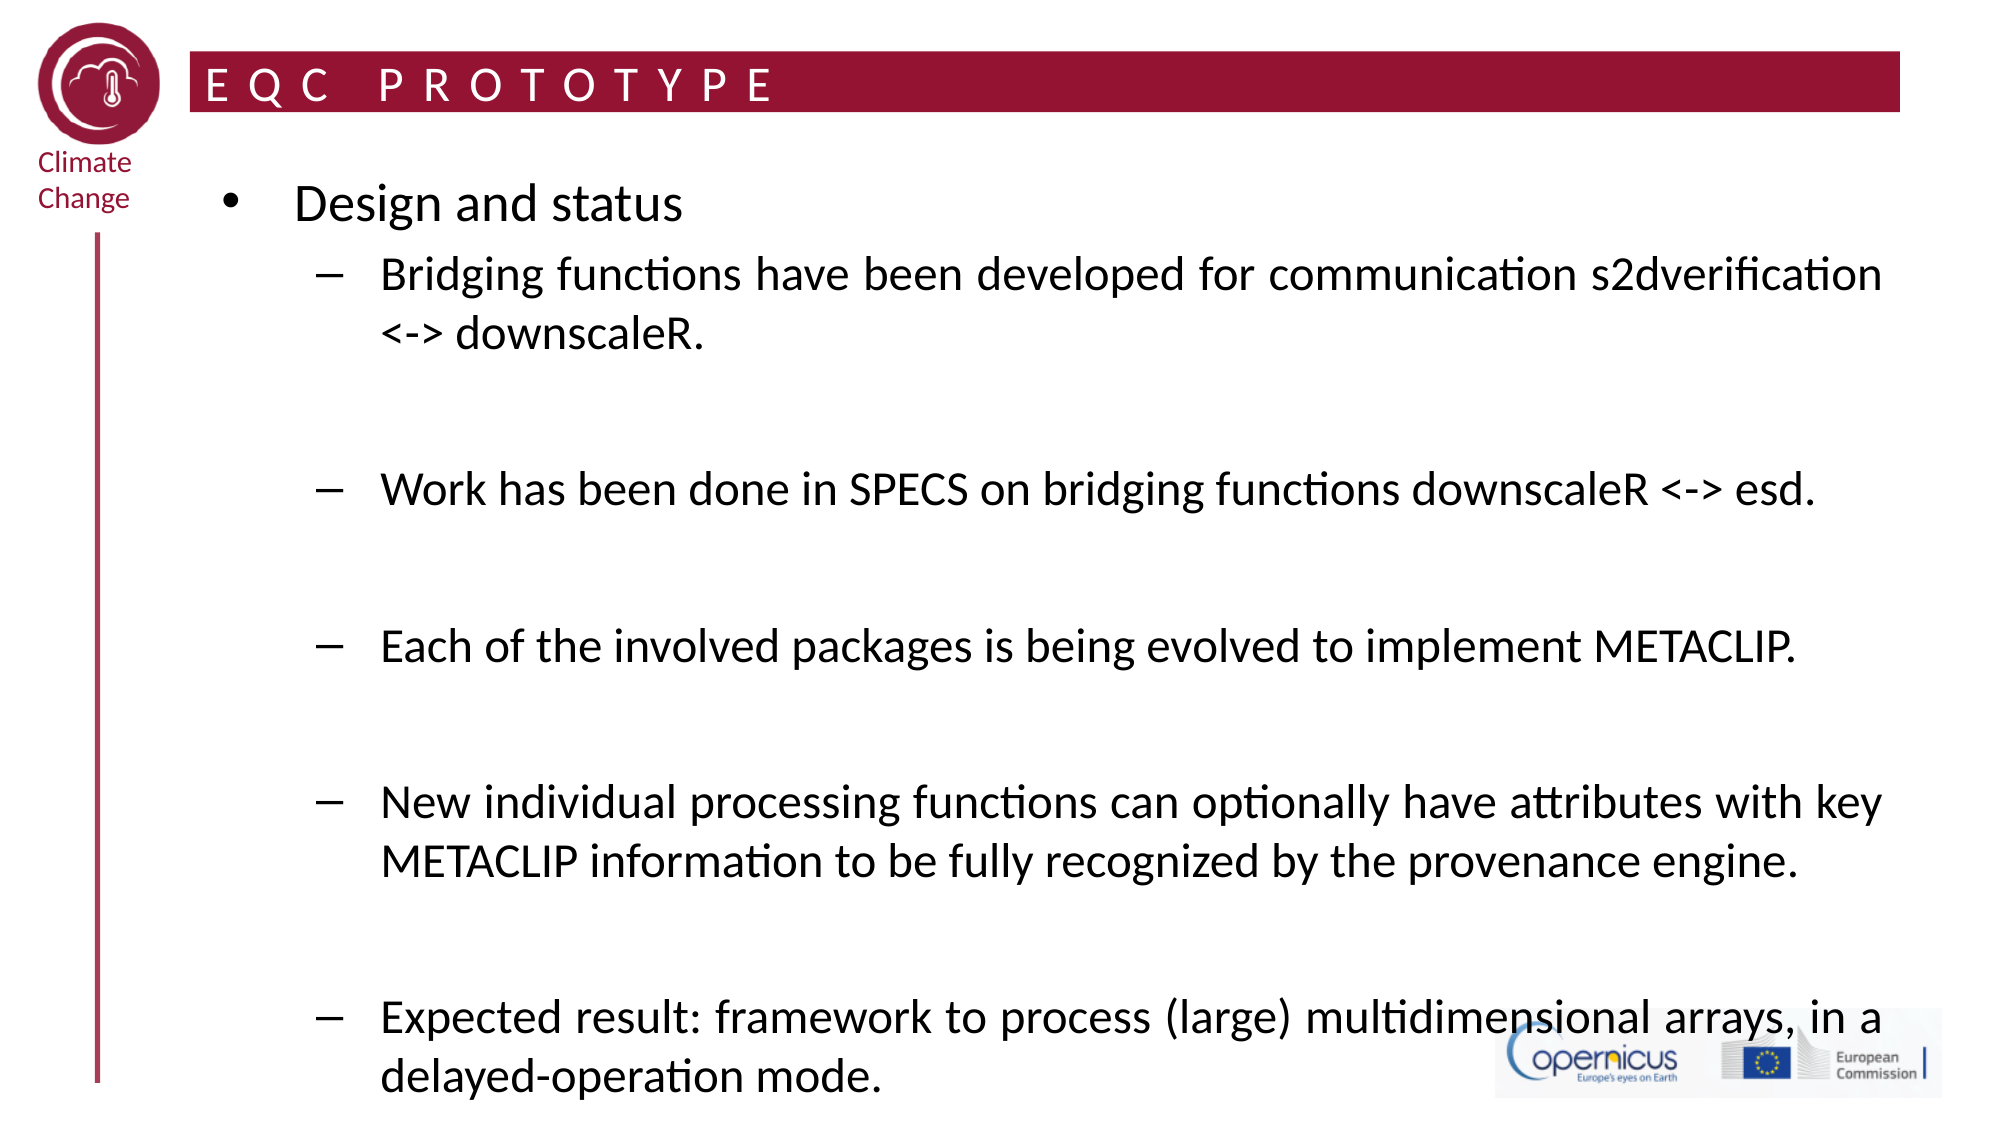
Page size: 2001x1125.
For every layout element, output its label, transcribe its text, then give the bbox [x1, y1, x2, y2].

picture [25, 4, 171, 155]
list Design and status Bridging functions have been developed for communication s2dverification <-> downscaleR. Work has been done in SPECS on bridging functions downscaleR <-> esd. Each of the involved packages is being evolved to implement METACLIP. New individual processing functions can optionally have attributes with key METACLIP information to be fully recognized by the provenance engine. Expected result: framework to process (large) multidimensional arrays, in a delayed-operation mode. [206, 159, 1900, 1122]
picture [1900, 1008, 1942, 1098]
title EQC PROTOTYPE [189, 51, 1900, 113]
